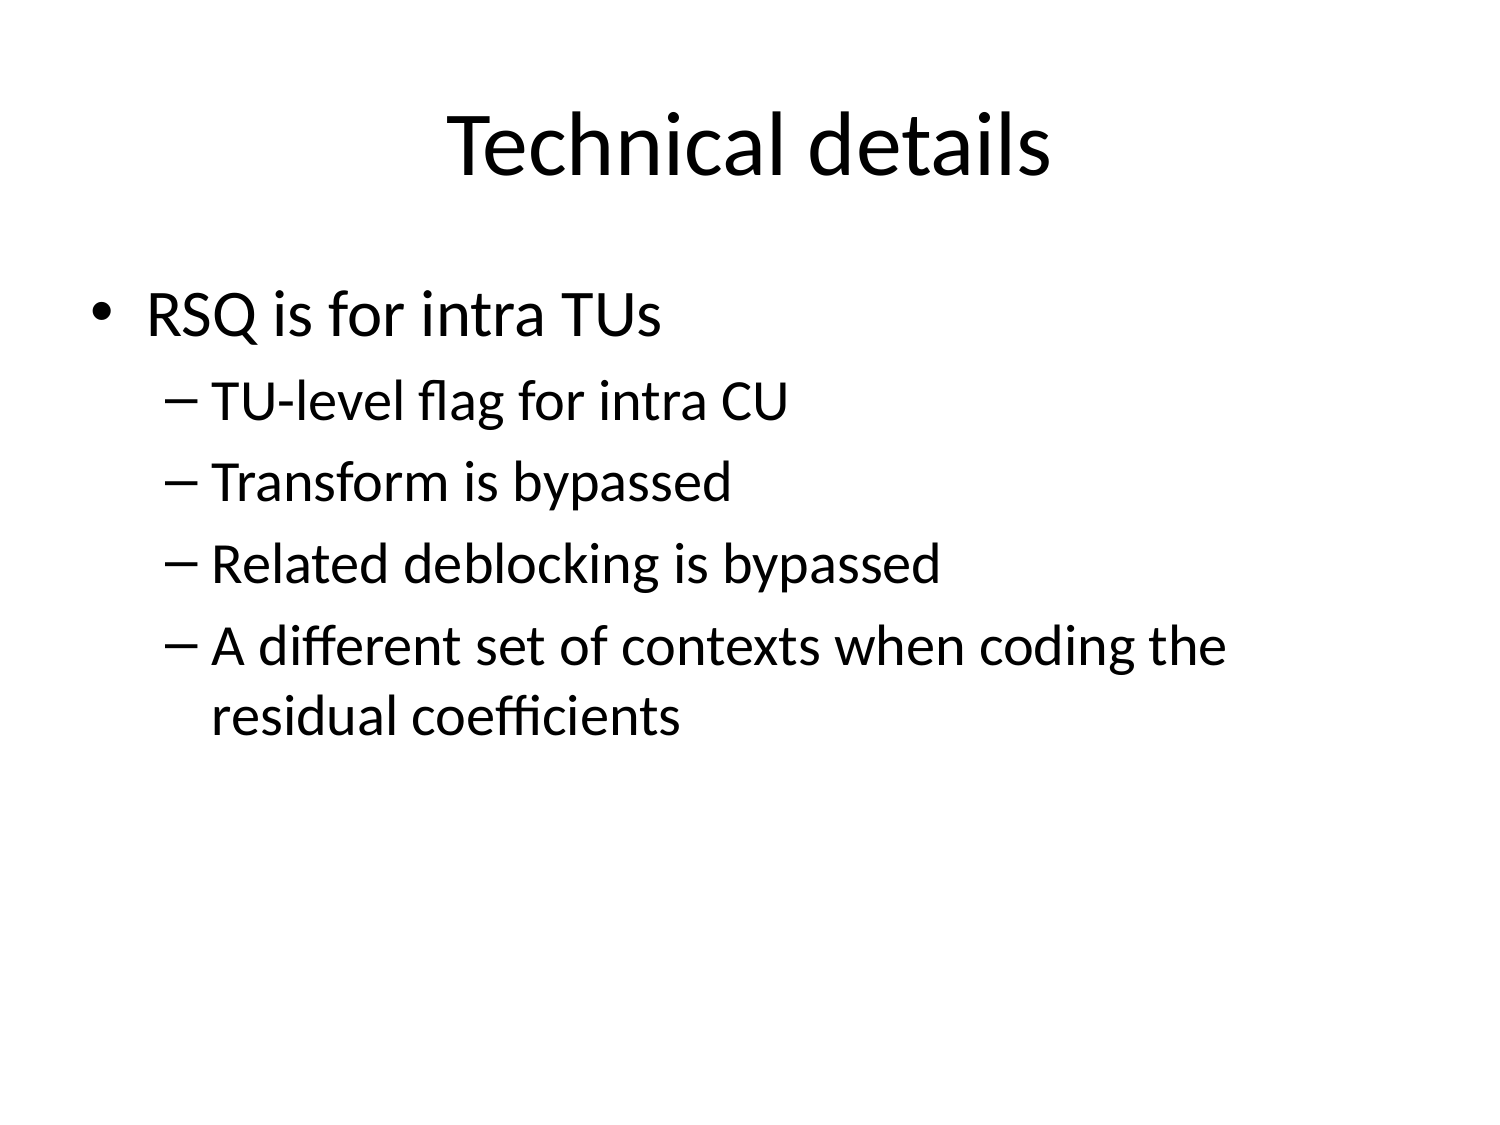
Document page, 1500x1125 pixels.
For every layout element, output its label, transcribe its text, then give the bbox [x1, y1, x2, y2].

list RSQ is for intra TUs TU-level flag for intra CU Transform is bypassed Related deblocking is bypassed A different set of contexts when coding the residual coefficients [75, 262, 1425, 1005]
title Technical details [75, 45, 1425, 233]
